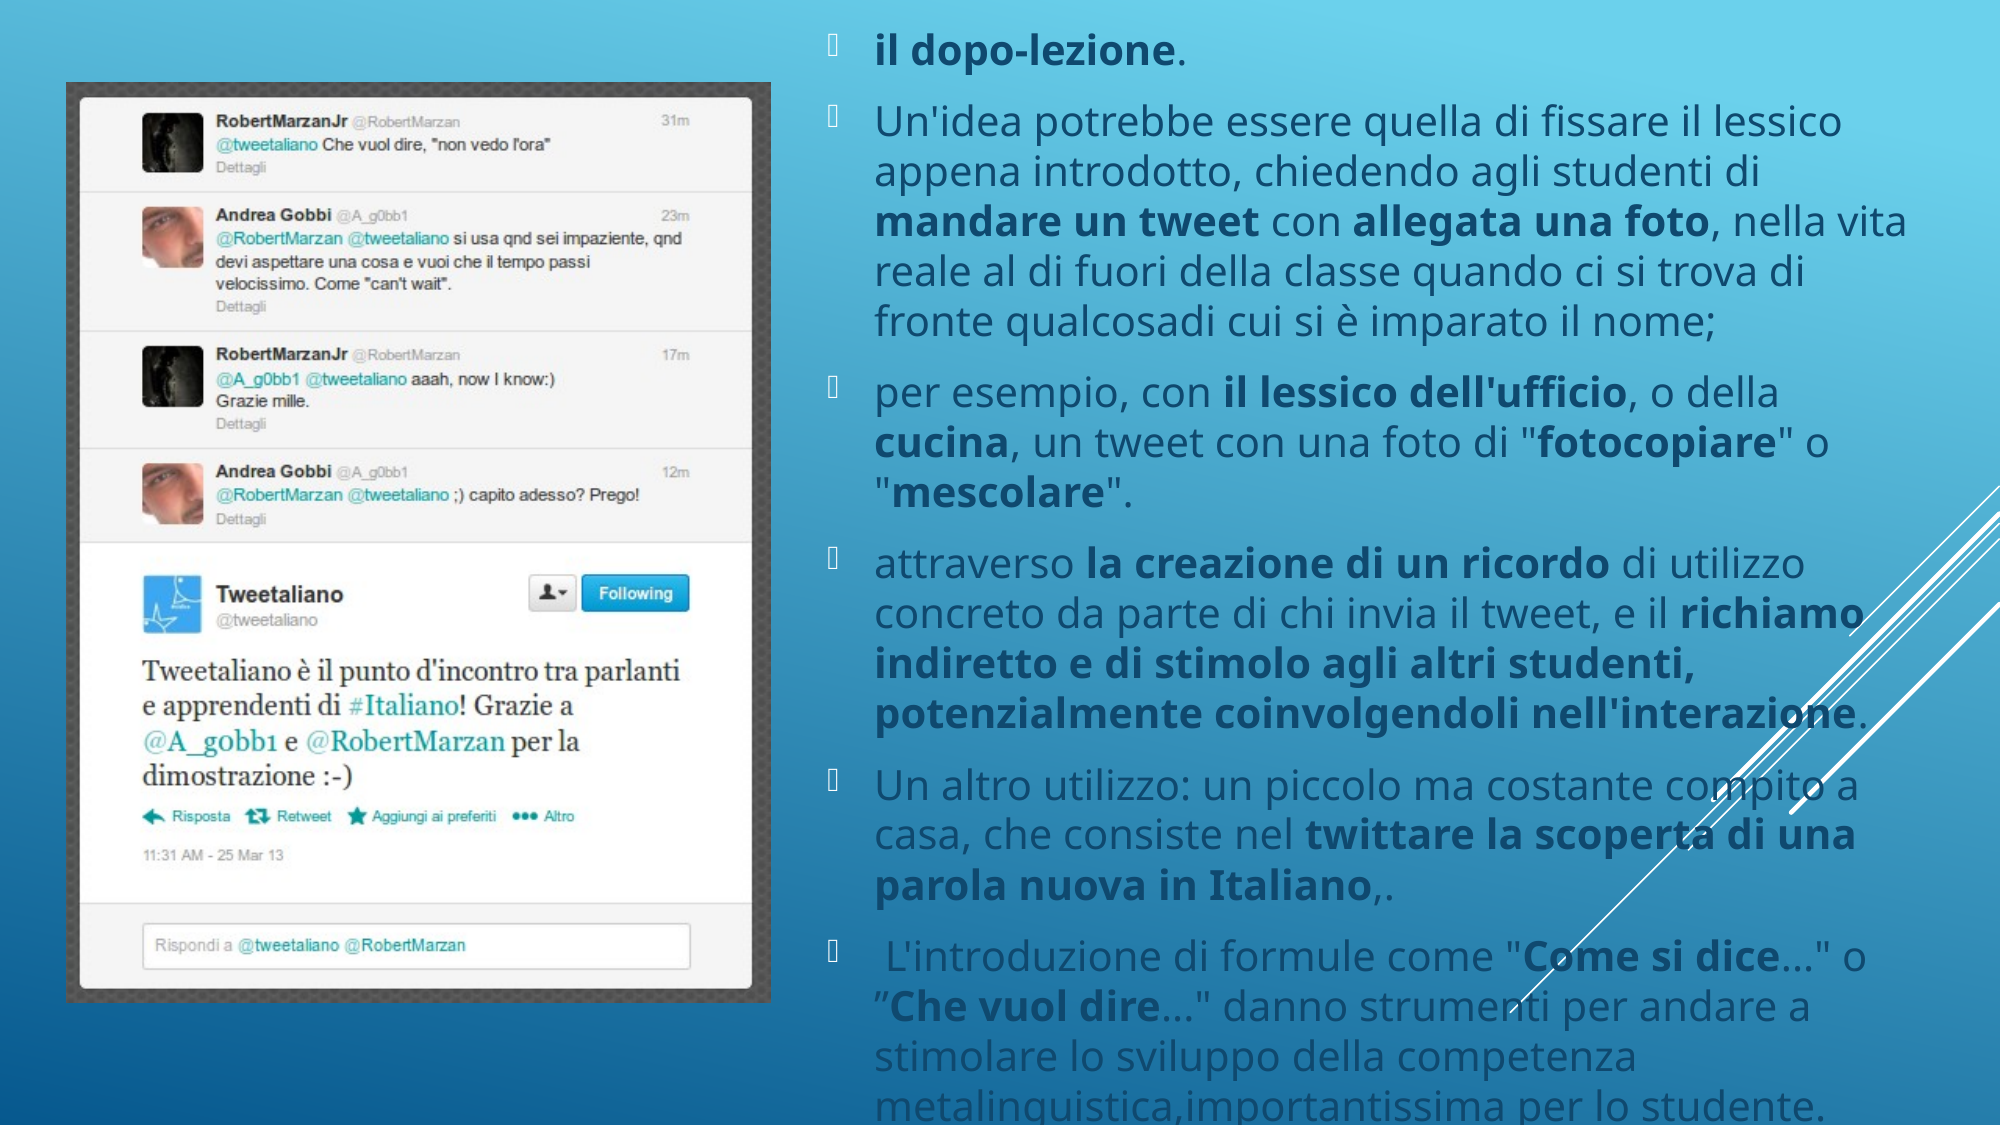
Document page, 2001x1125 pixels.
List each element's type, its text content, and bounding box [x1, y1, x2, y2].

list il dopo-lezione. Un'idea potrebbe essere quella di fissare il lessico appena introdotto, chiedendo agli studenti di mandare un tweet con allegata una foto, nella vita reale al di fuori della classe quando ci si trova di fronte qualcosadi cui si è imparato il nome; per esempio, con il lessico dell'ufficio, o della cucina, un tweet con una foto di "fotocopiare" o "mescolare". attraverso la creazione di un ricordo di utilizzo concreto da parte di chi invia il tweet, e il richiamo indiretto e di stimolo agli altri studenti, potenzialmente coinvolgendoli nell'interazione. Un altro utilizzo: un piccolo ma costante compito a casa, che consiste nel twittare la scoperta di una parola nuova in Italiano,. L'introduzione di formule come "Come si dice..." o ”Che vuol dire..." danno strumenti per andare a stimolare lo sviluppo della competenza metalinguistica,importantissima per lo studente. [812, 16, 1932, 1125]
picture [66, 82, 772, 1004]
